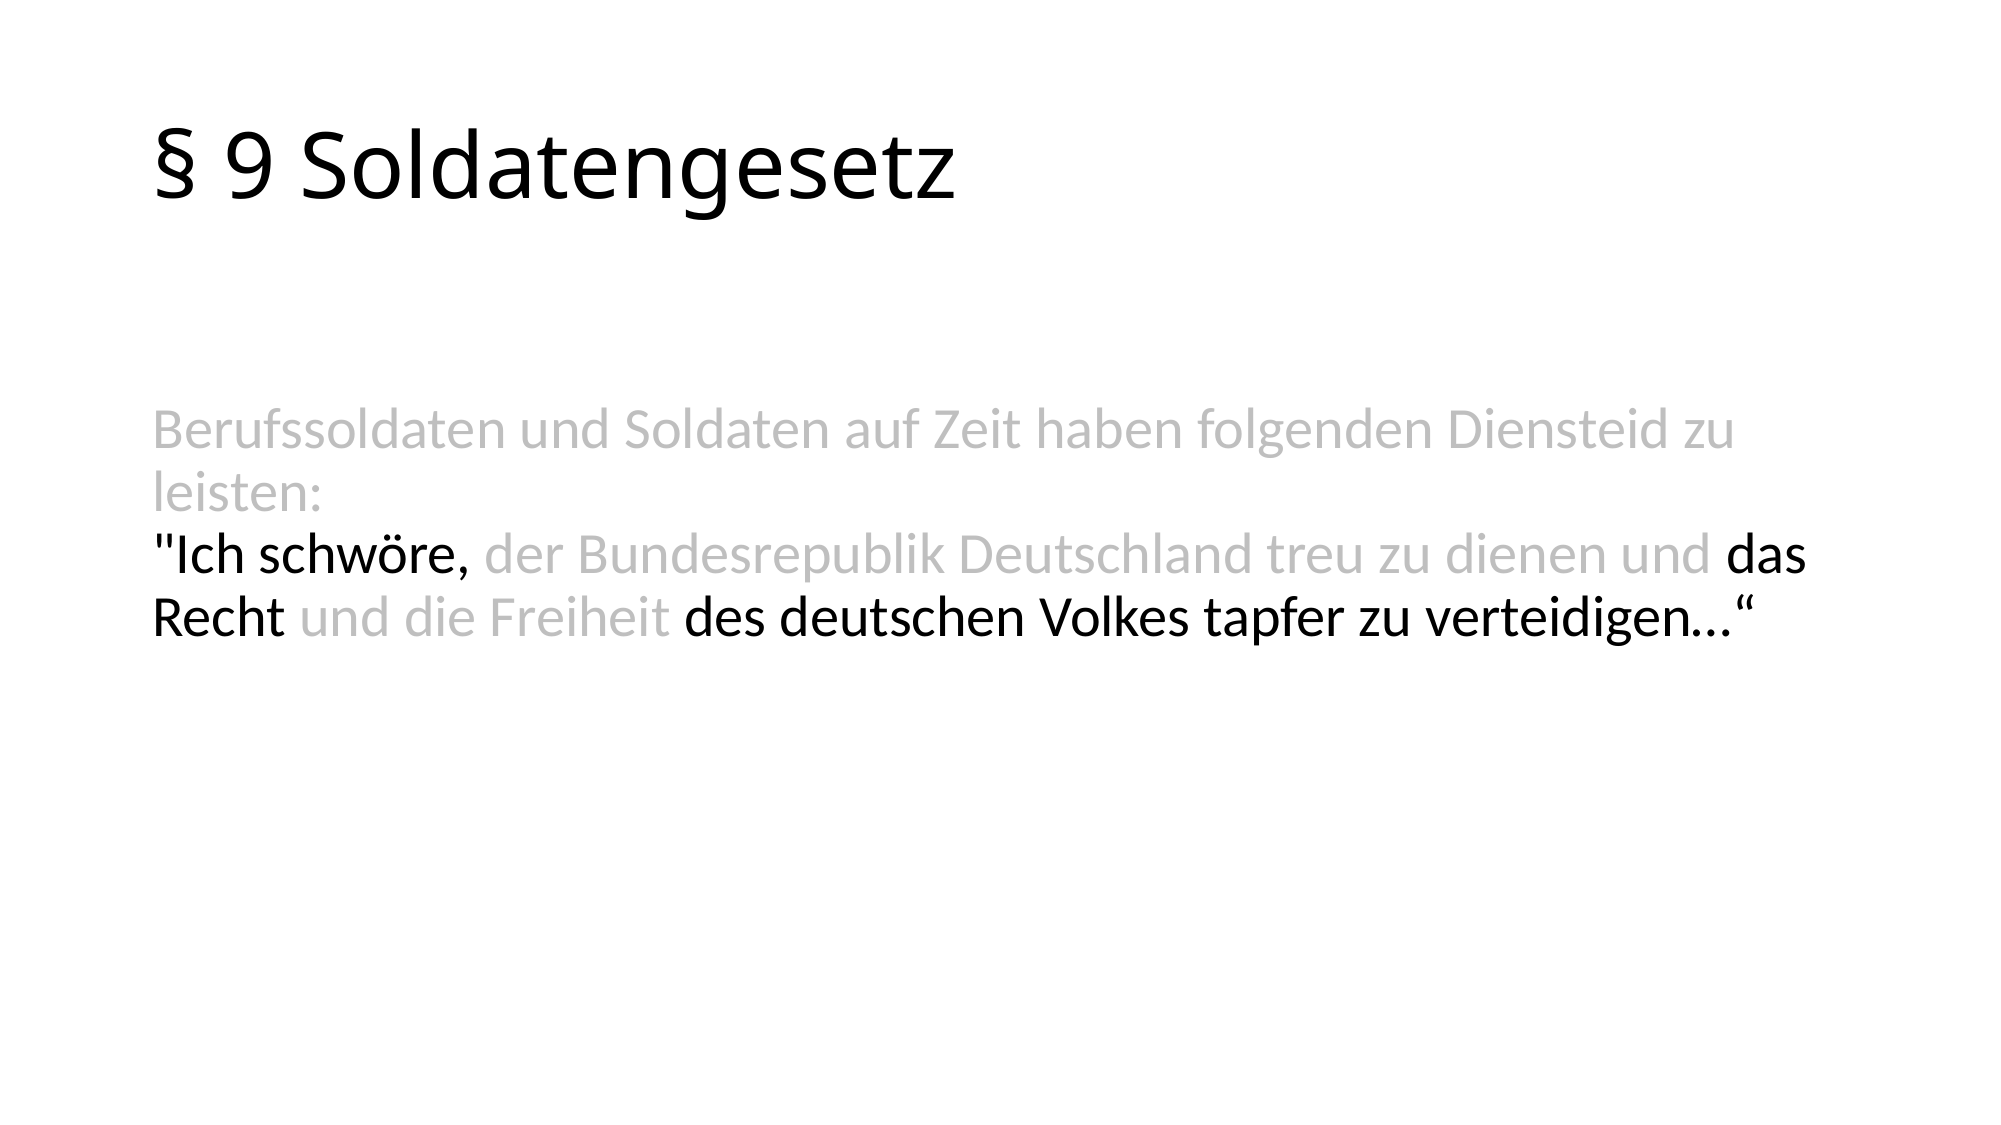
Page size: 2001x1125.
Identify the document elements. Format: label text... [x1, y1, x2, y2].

title § 9 Soldatengesetz [137, 59, 1863, 278]
list Berufssoldaten und Soldaten auf Zeit haben folgenden Diensteid zu leisten: "Ich schwöre, der Bundesrepublik Deutschland treu zu dienen und das Recht und die Freiheit des deutschen Volkes tapfer zu verteidigen…“ [137, 299, 1863, 1014]
